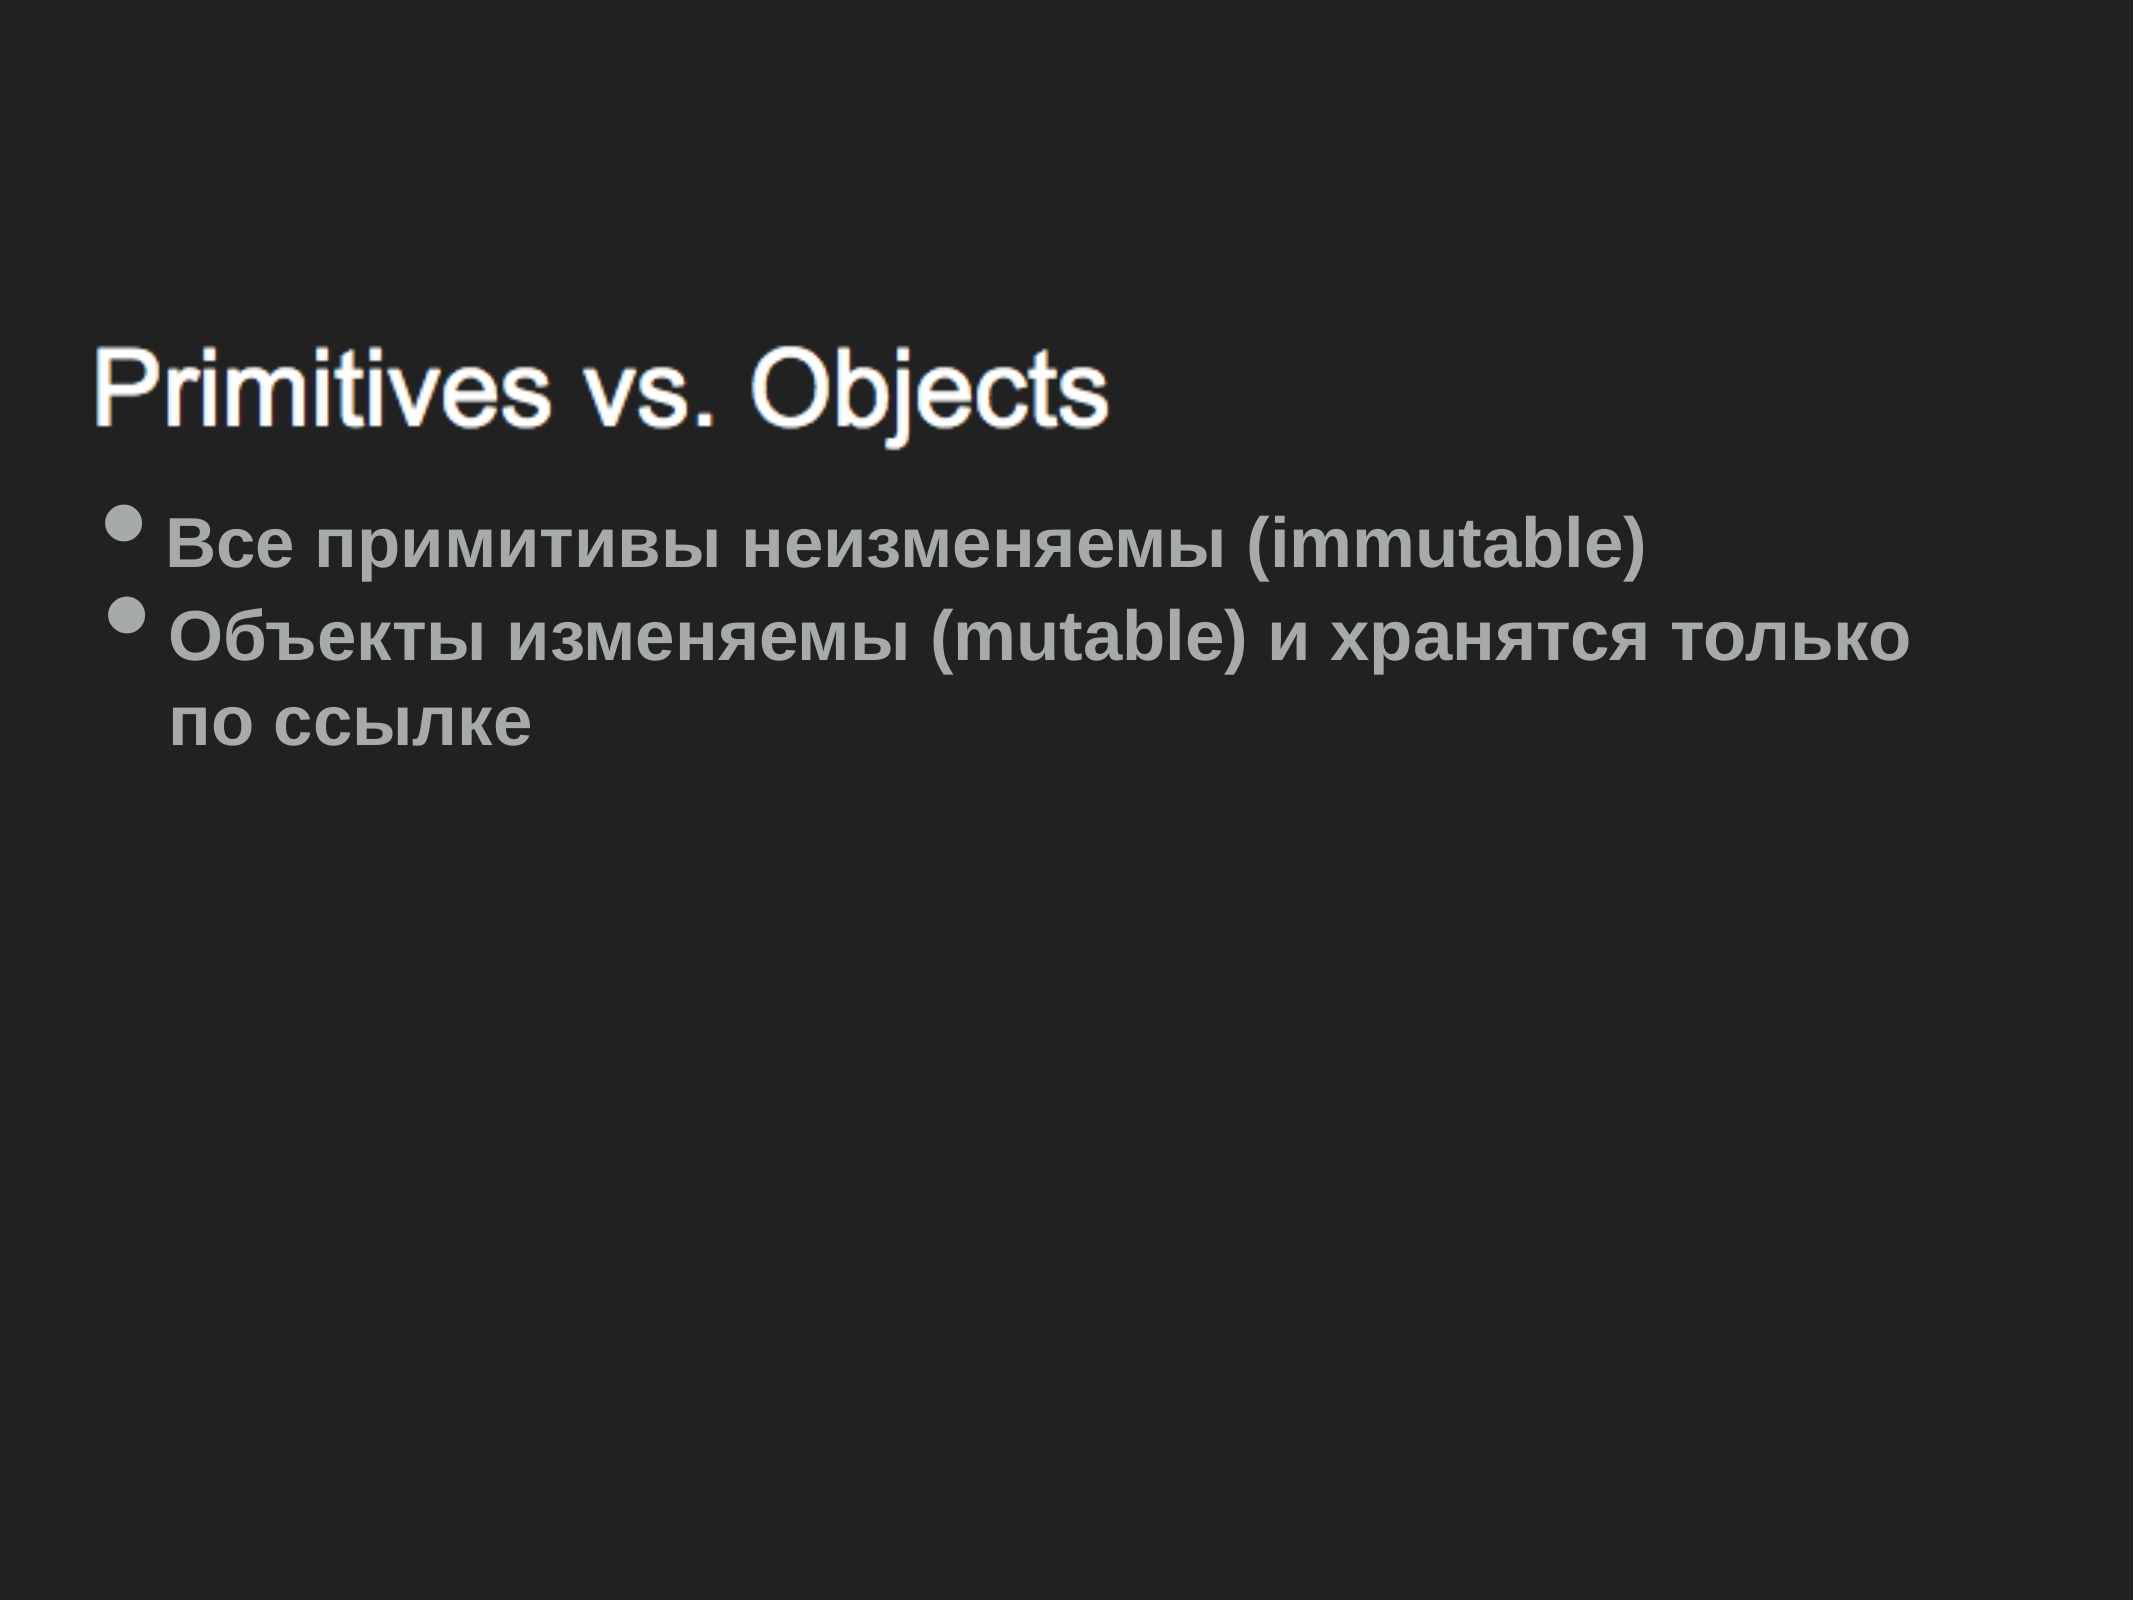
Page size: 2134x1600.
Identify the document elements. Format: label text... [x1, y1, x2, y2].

text_box Все примитивы неизменяемы (immutable) [92, 488, 1657, 591]
picture [0, 199, 1750, 474]
text_box Объекты изменяемы (mutable) и хранятся только по ссылке [94, 581, 1959, 768]
